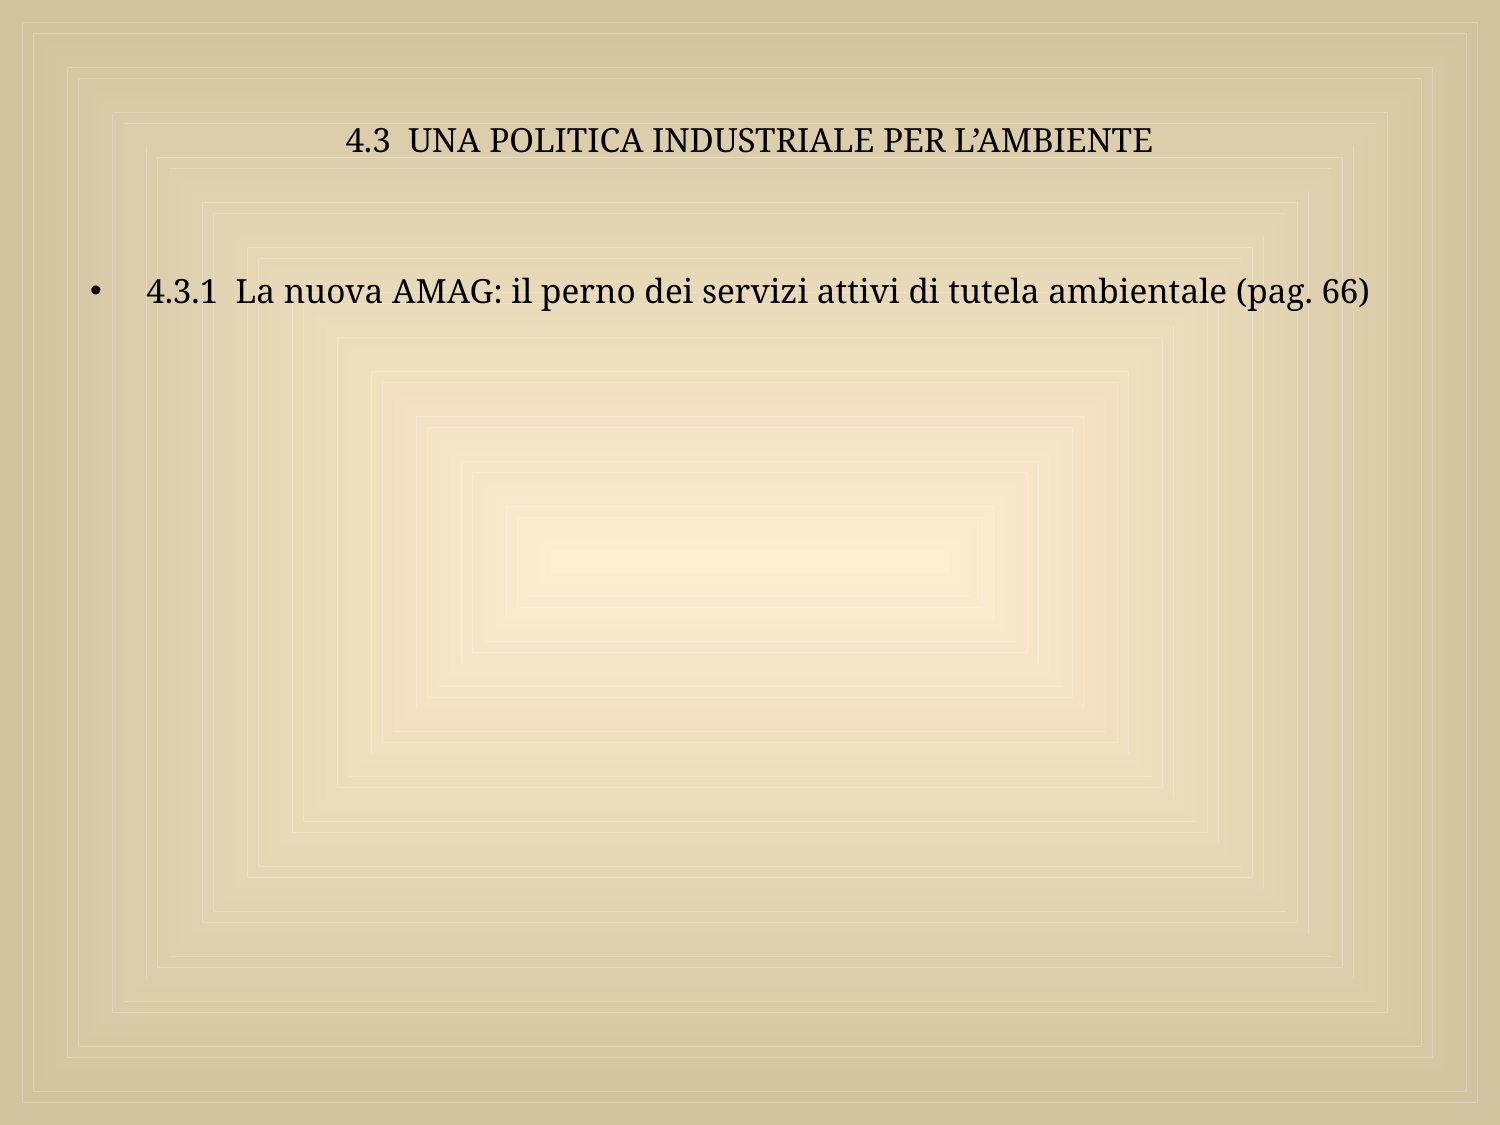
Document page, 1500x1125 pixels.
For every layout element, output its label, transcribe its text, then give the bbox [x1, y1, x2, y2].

title 4.3 UNA POLITICA INDUSTRIALE PER L’AMBIENTE [75, 45, 1425, 233]
list 4.3.1 La nuova AMAG: il perno dei servizi attivi di tutela ambientale (pag. 66) [75, 262, 1425, 1005]
